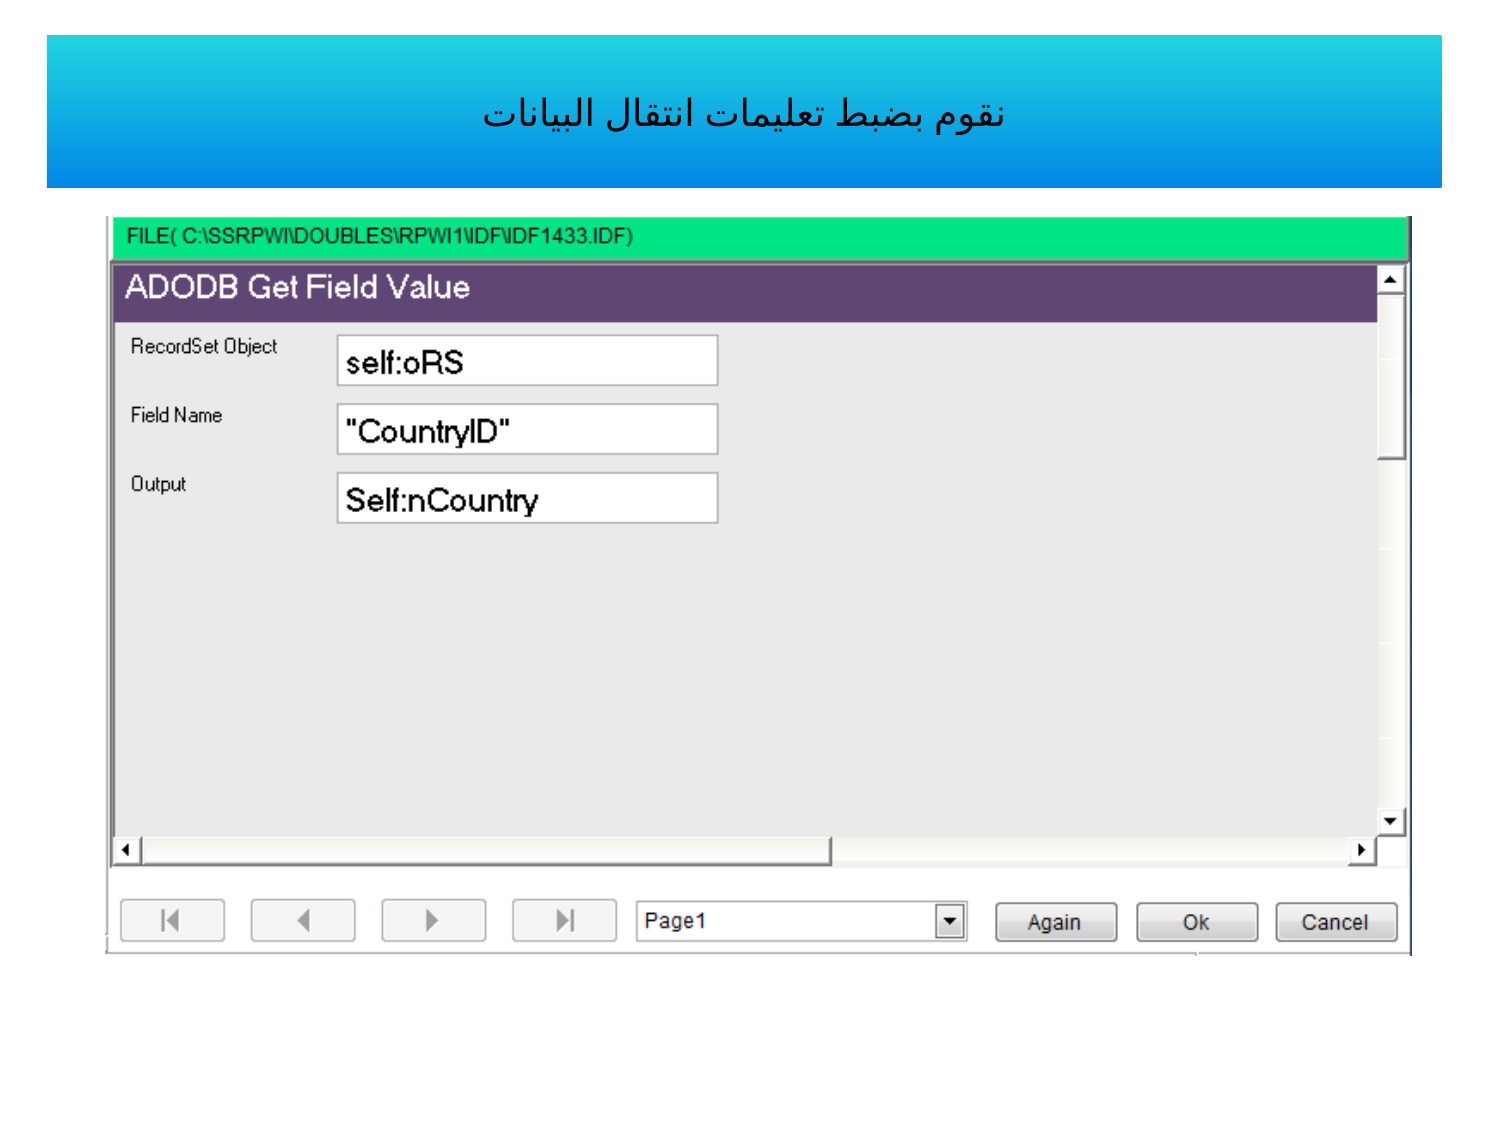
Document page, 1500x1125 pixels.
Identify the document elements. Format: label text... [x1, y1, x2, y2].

picture [105, 216, 1412, 956]
title نقوم بضبط تعليمات انتقال البيانات [46, 35, 1442, 188]
